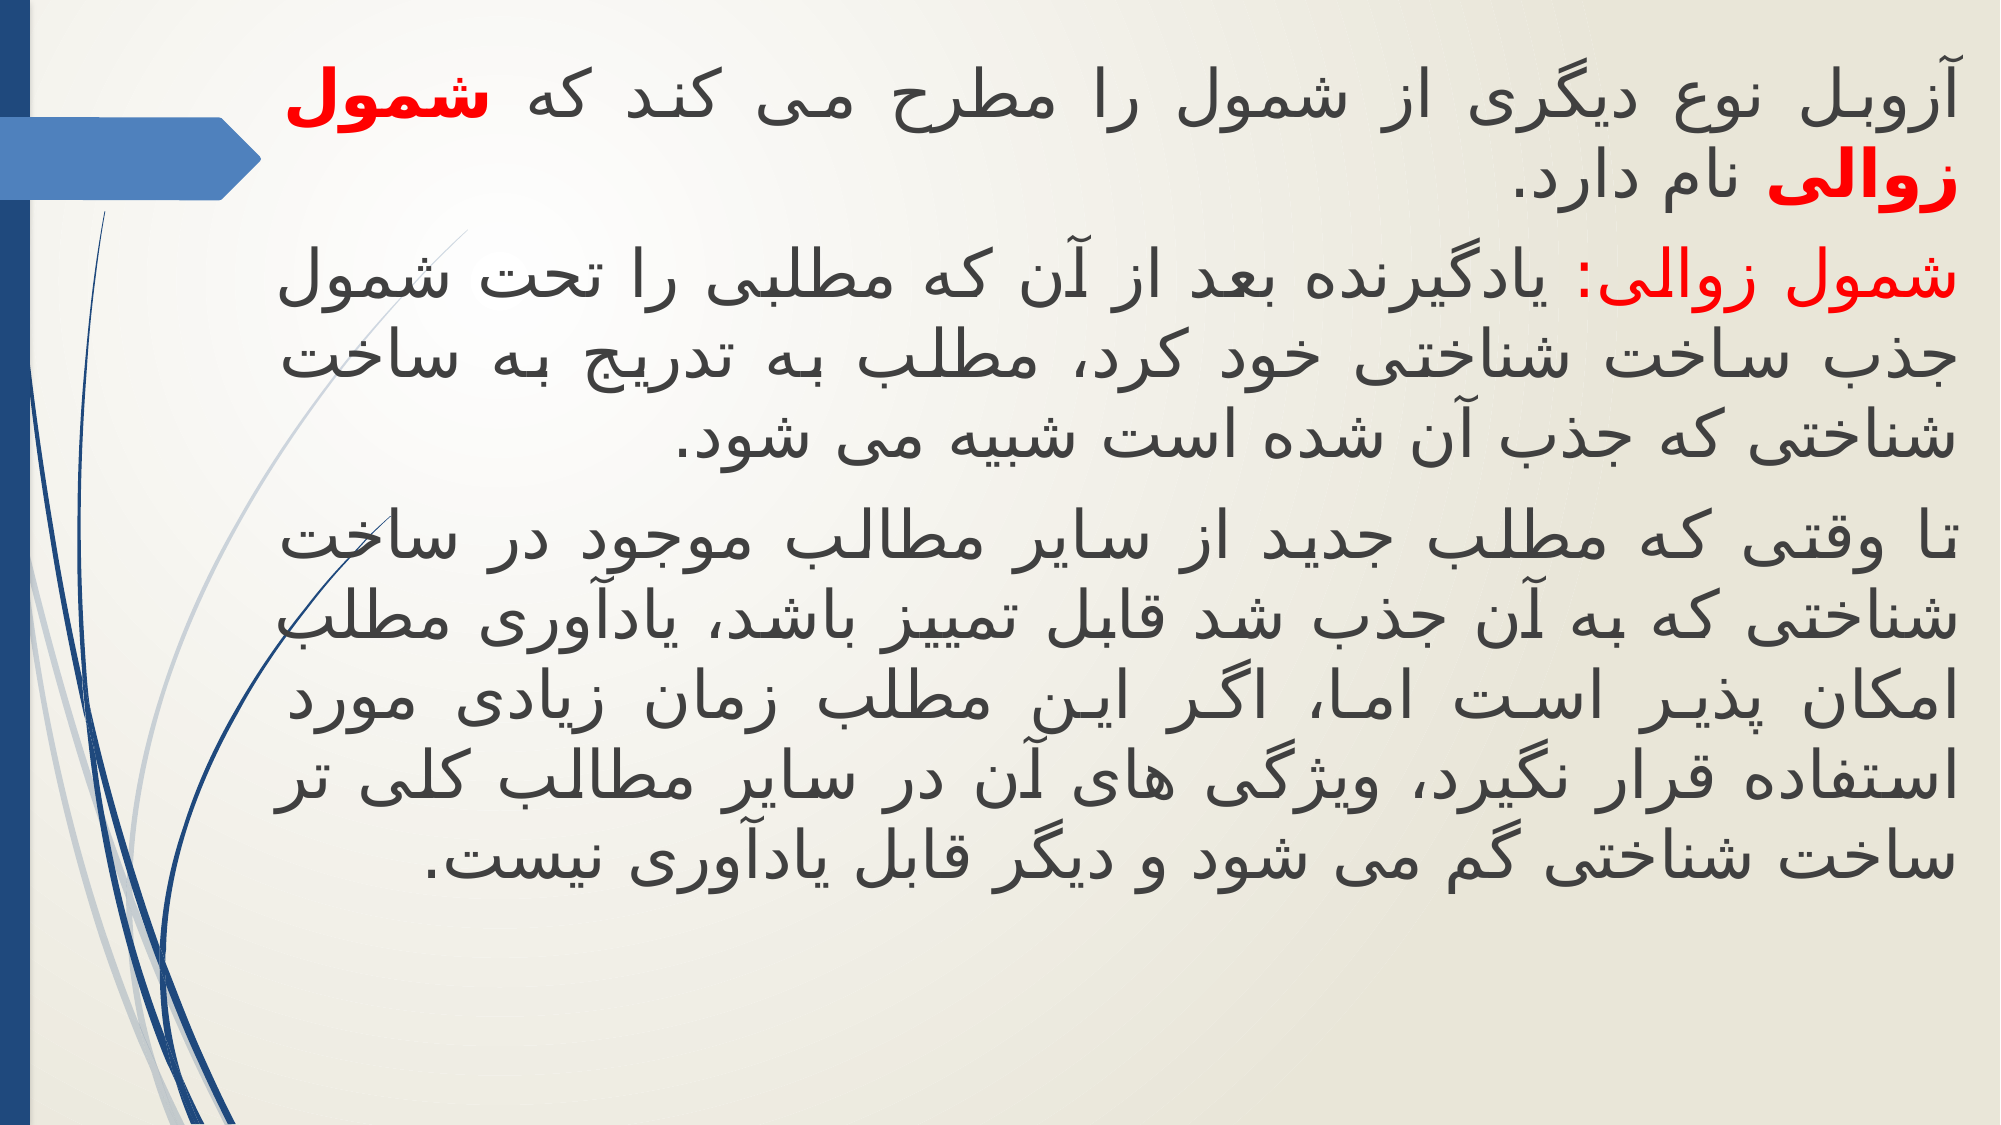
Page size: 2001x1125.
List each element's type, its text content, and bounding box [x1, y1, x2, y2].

list آزوبل نوع دیگری از شمول را مطرح می کند که شمول زوالی نام دارد. شمول زوالی: یادگیرنده بعد از آن که مطلبی را تحت شمول جذب ساخت شناختی خود کرد، مطلب به تدریج به ساخت شناختی که جذب آن شده است شبیه می شود. تا وقتی که مطلب جدید از سایر مطالب موجود در ساخت شناختی که به آن جذب شد قابل تمییز باشد، یادآوری مطلب امکان پذیر است اما، اگر این مطلب زمان زیادی مورد استفاده قرار نگیرد، ویژگی های آن در سایر مطالب کلی تر ساخت شناختی گم می شود و دیگر قابل یادآوری نیست. [257, 42, 1977, 1125]
